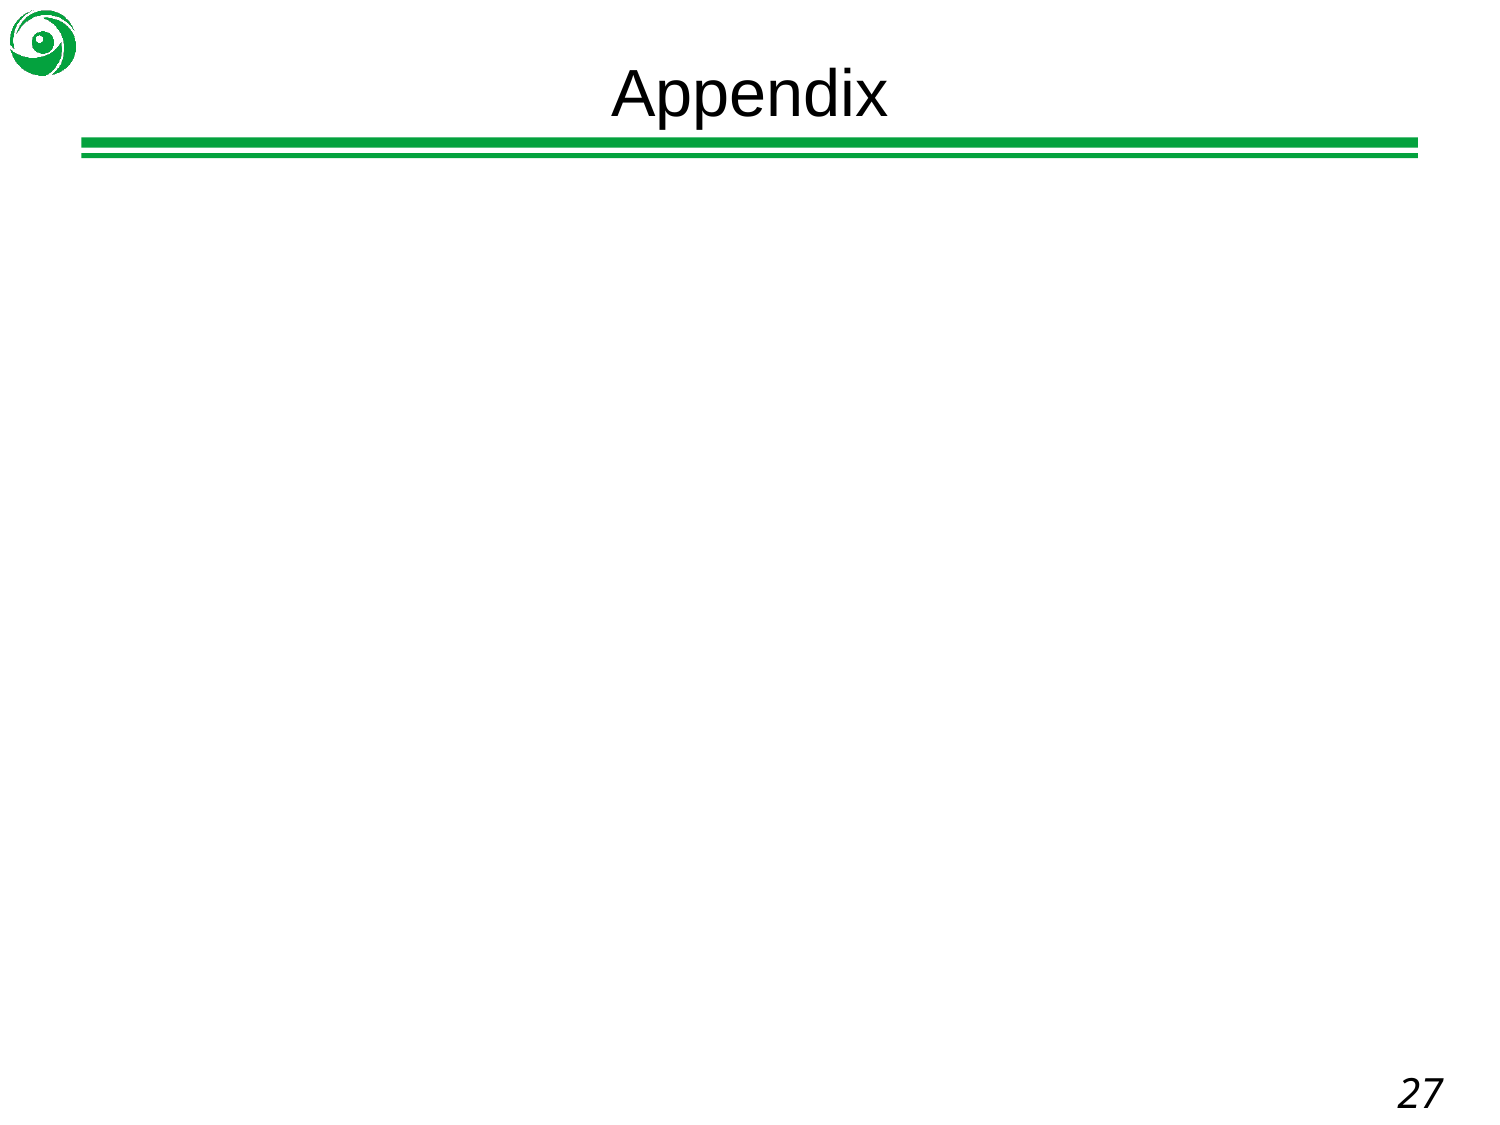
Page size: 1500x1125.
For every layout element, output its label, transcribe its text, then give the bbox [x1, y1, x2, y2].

title Appendix [87, 42, 1413, 138]
picture [0, 0, 88, 88]
